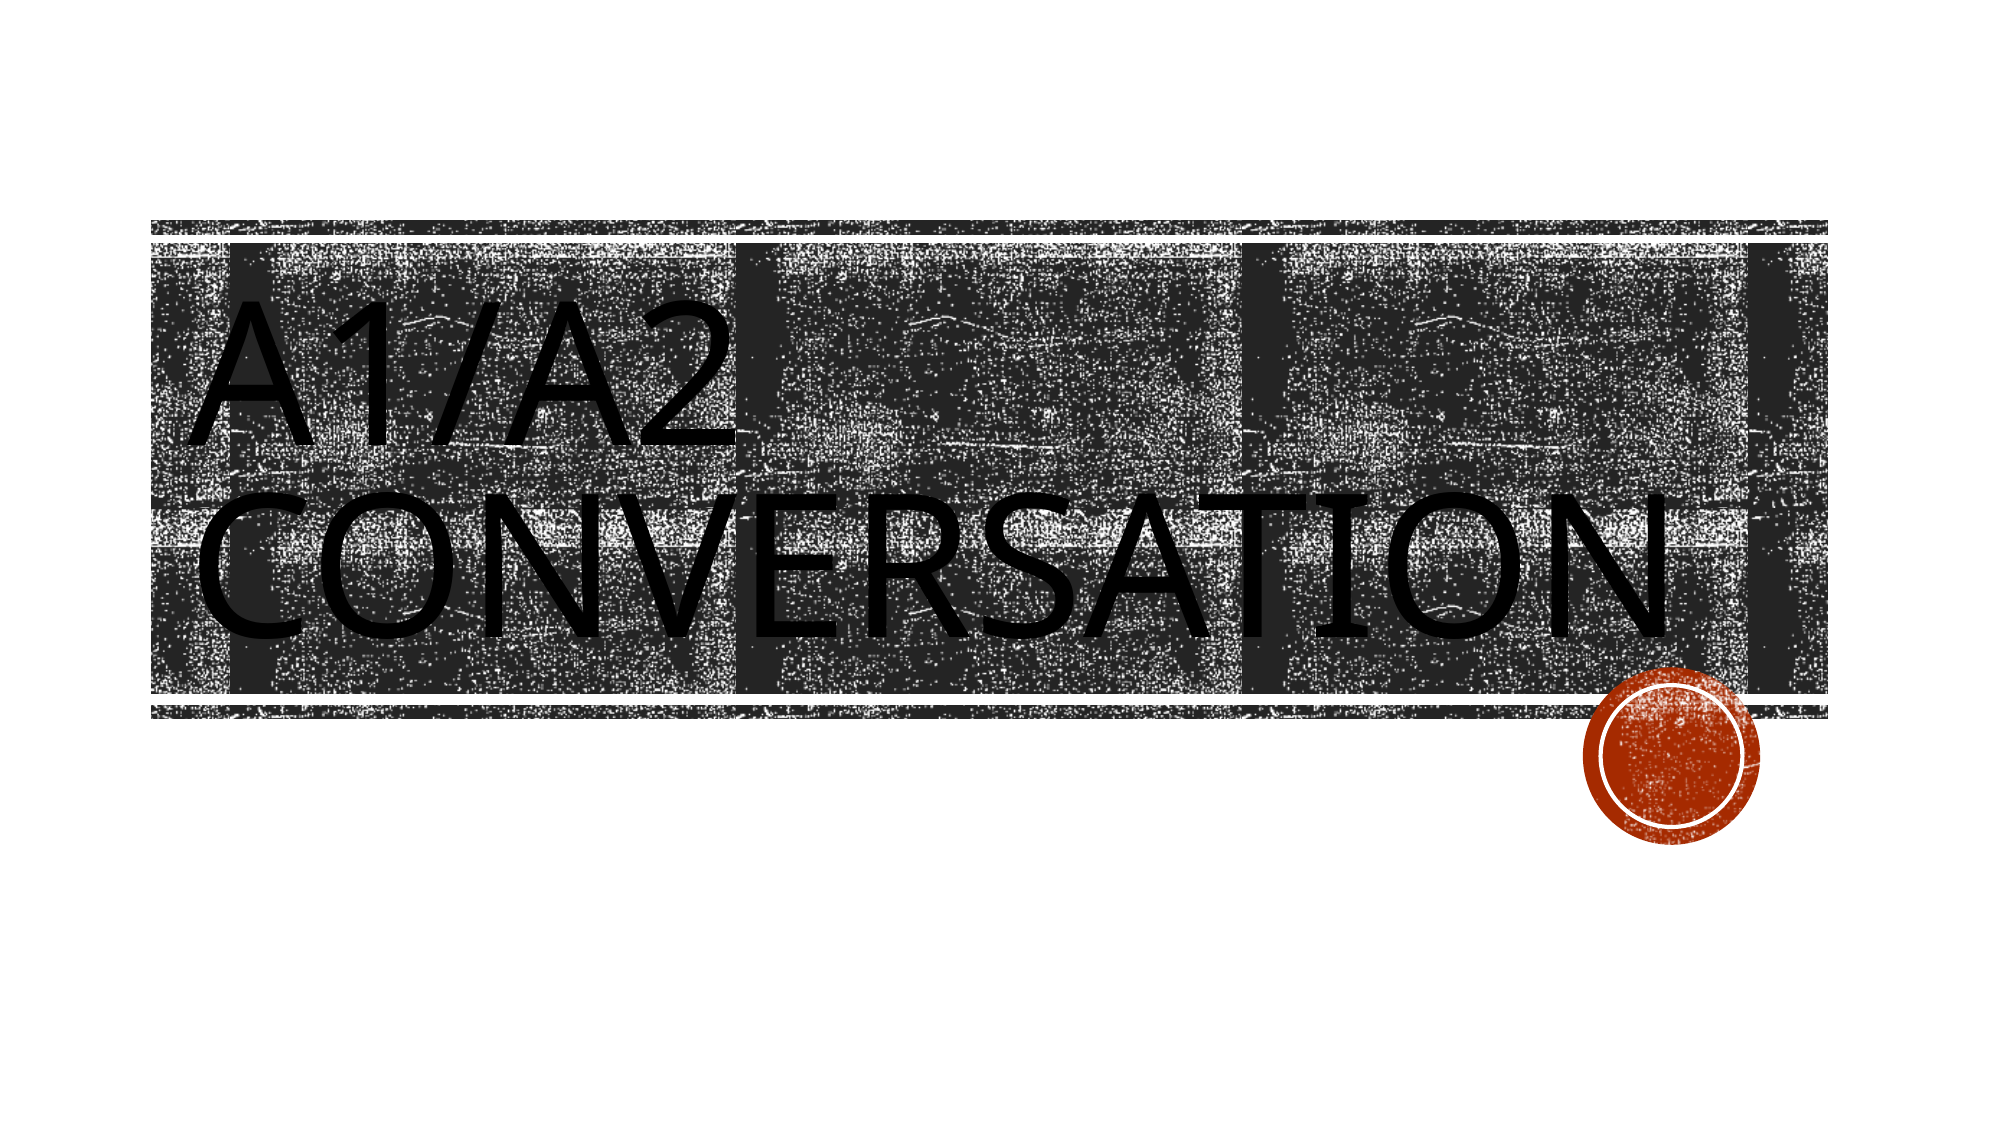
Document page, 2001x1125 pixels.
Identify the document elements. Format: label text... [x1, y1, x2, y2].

title A1/a2 conversation [172, 234, 1808, 733]
